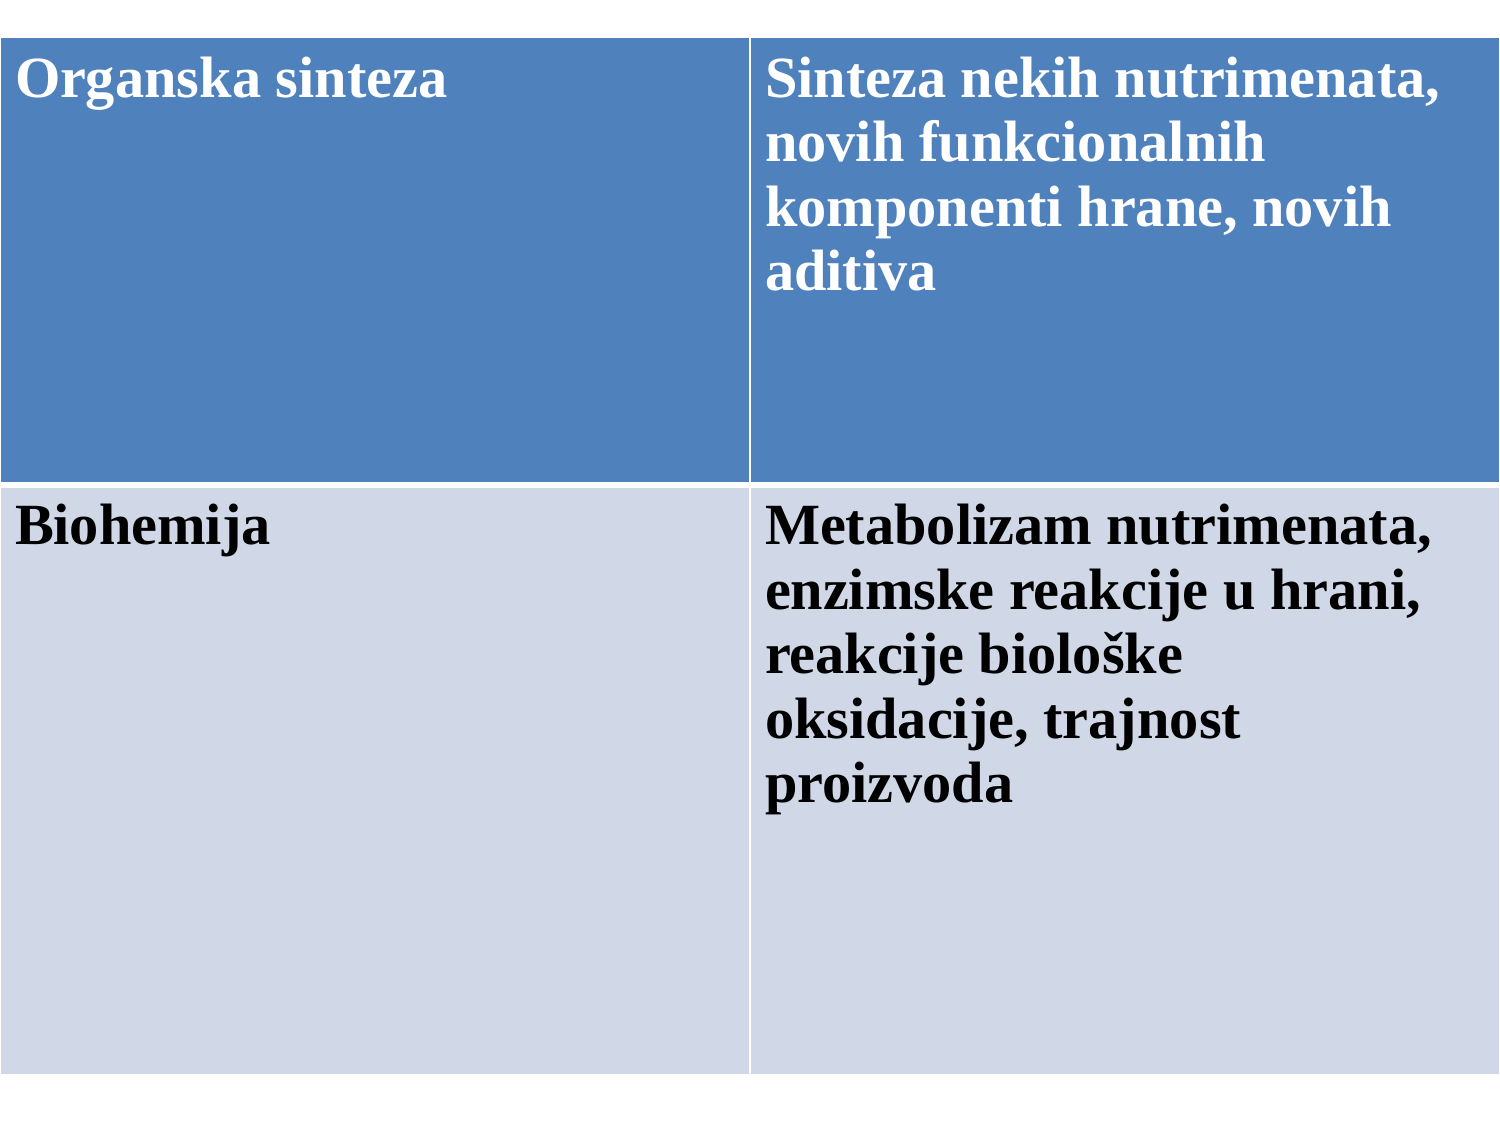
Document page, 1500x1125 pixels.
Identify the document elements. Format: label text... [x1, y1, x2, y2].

table_header Sinteza nekih nutrimenata, novih funkcionalnih komponenti hrane, novih aditiva [751, 38, 1499, 482]
table_cell Metabolizam nutrimenata, enzimske reakcije u hrani, reakcije biološke oksidacije, trajnost proizvoda [751, 488, 1499, 1074]
table_cell Biohemija [1, 488, 749, 1074]
table_header Organska sinteza [1, 38, 749, 482]
